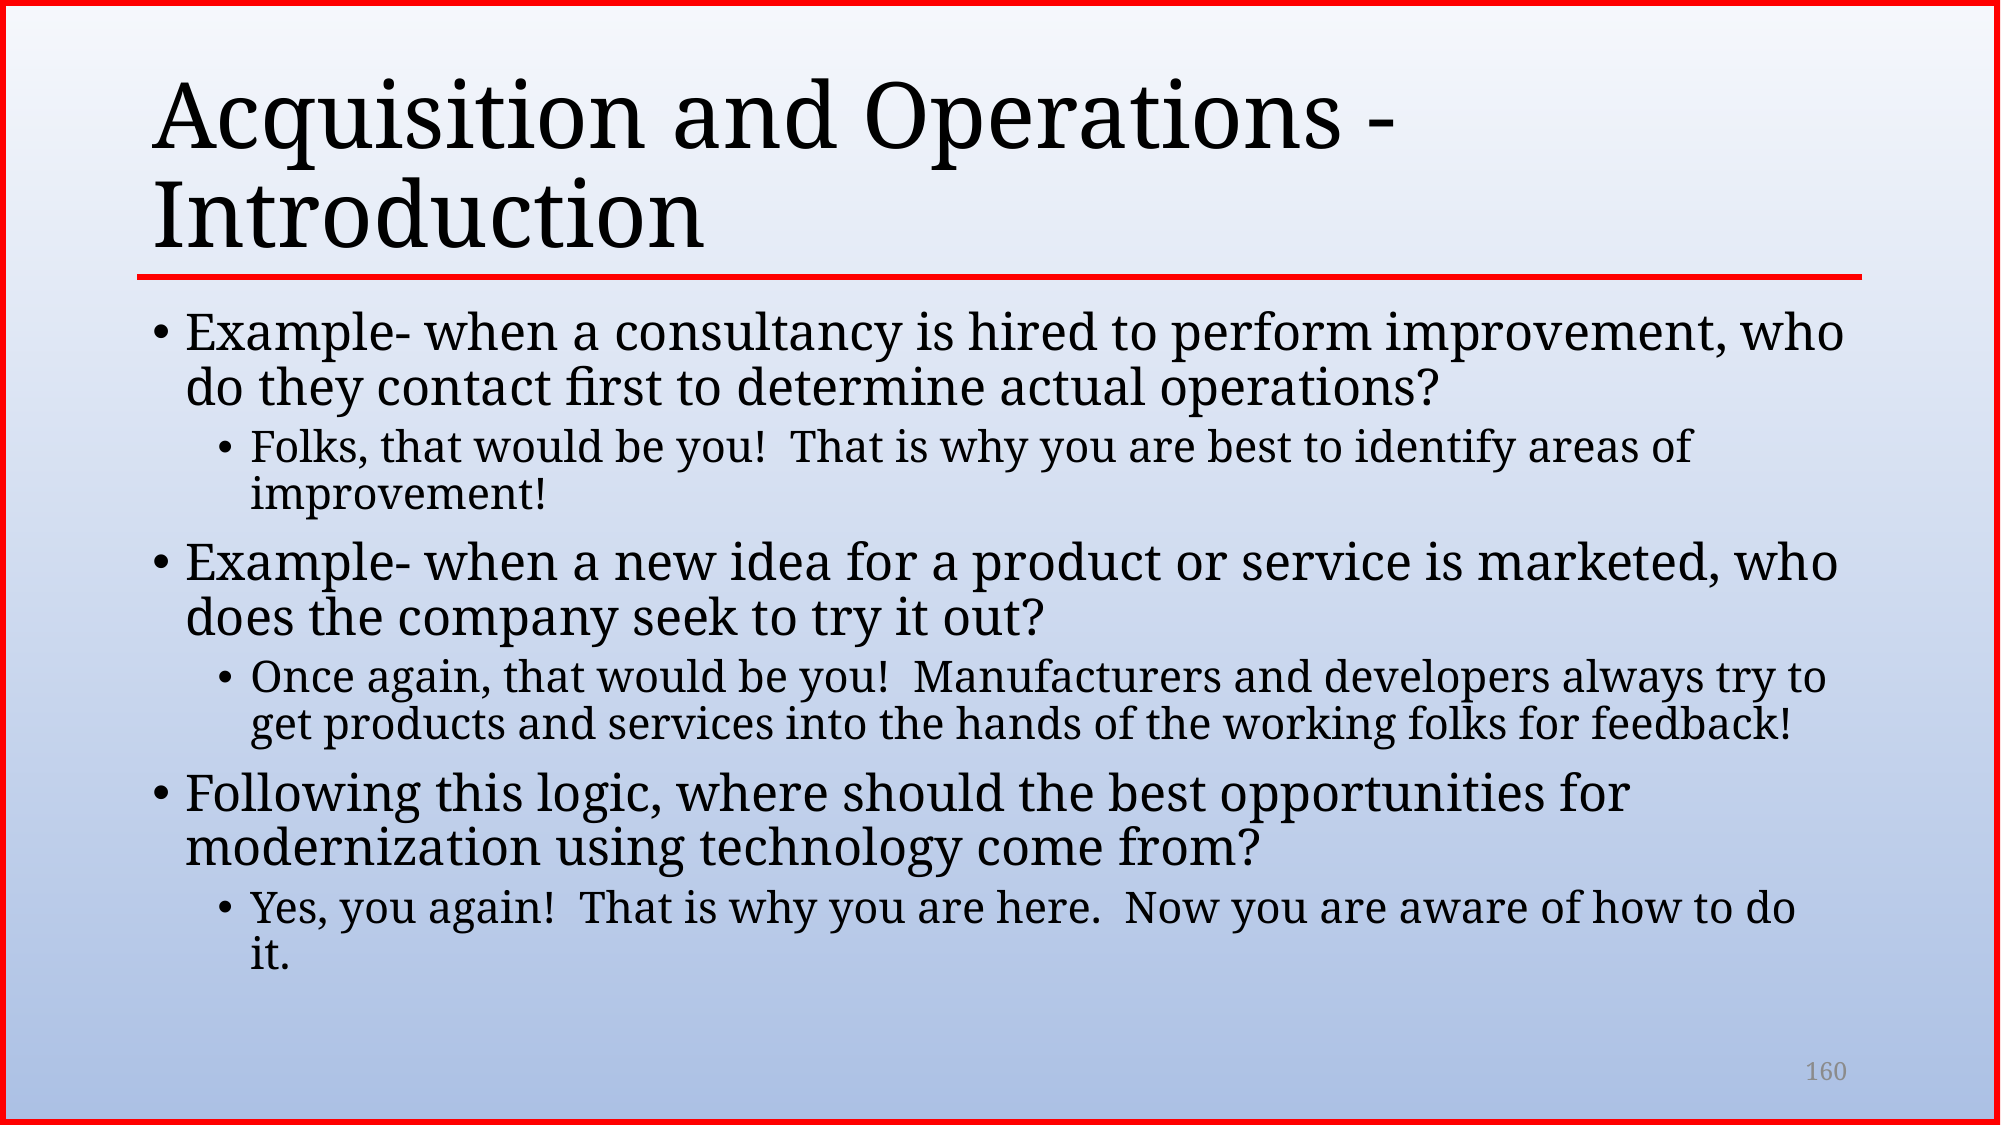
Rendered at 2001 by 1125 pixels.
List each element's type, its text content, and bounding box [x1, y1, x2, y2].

list Example- when a consultancy is hired to perform improvement, who do they contact first to determine actual operations? Folks, that would be you! That is why you are best to identify areas of improvement! Example- when a new idea for a product or service is marketed, who does the company seek to try it out? Once again, that would be you! Manufacturers and developers always try to get products and services into the hands of the working folks for feedback! Following this logic, where should the best opportunities for modernization using technology come from? Yes, you again! That is why you are here. Now you are aware of how to do it. [137, 299, 1863, 1014]
slide_number 160 [1412, 1042, 1863, 1103]
title Acquisition and Operations - Introduction [137, 59, 1863, 278]
